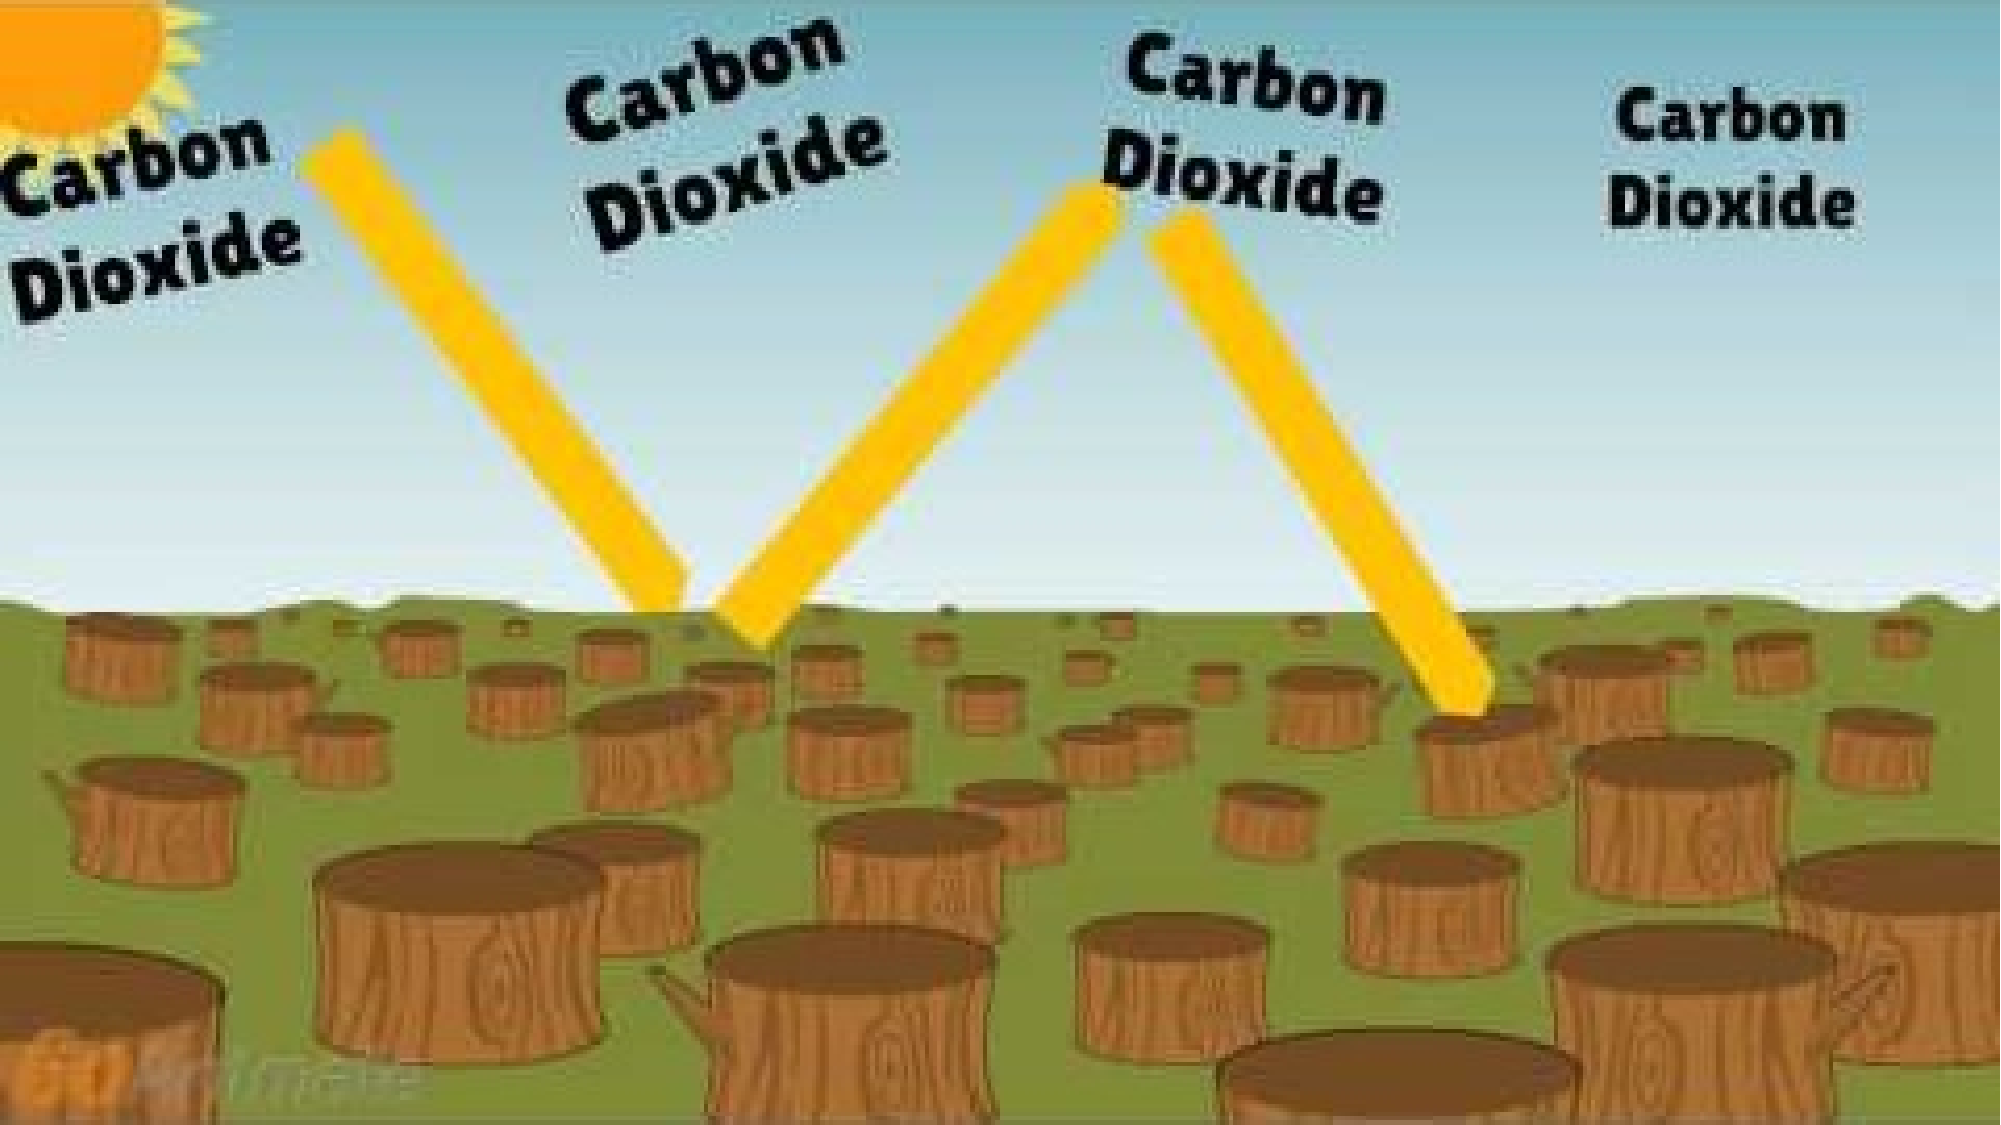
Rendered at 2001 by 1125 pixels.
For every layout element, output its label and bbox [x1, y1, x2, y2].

list [0, 0, 2000, 1125]
